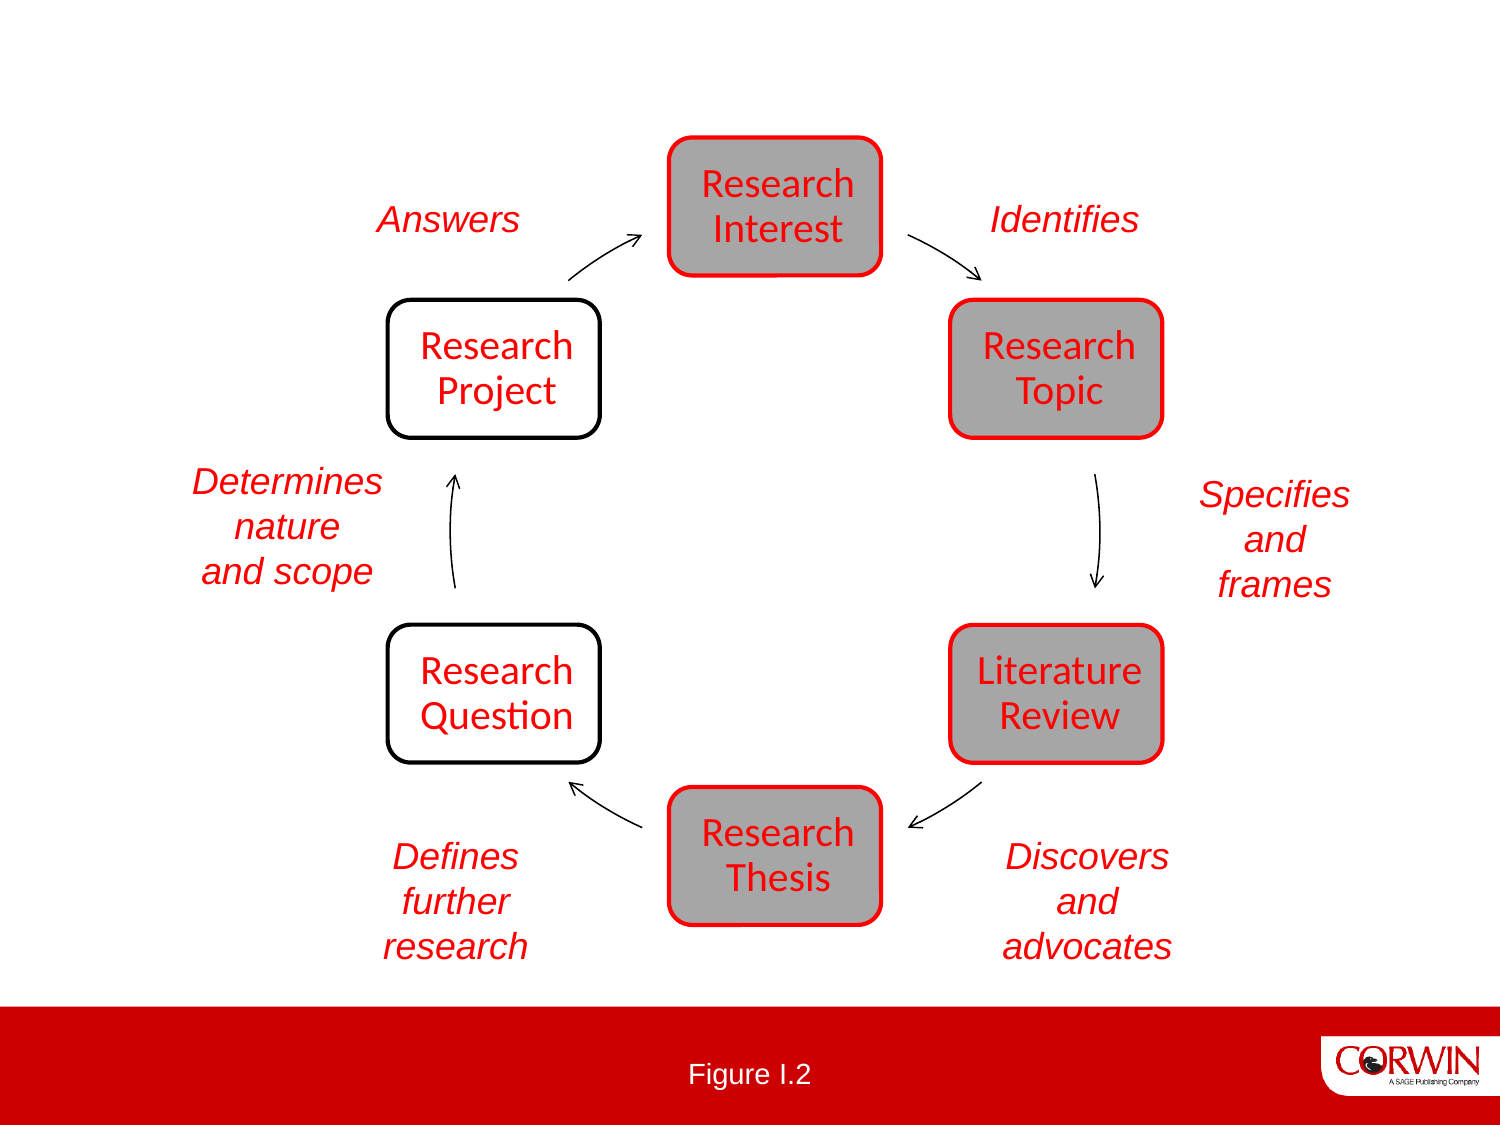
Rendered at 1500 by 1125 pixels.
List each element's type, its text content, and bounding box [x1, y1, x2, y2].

picture [0, 0, 1500, 1125]
footer Figure I.2 [512, 1042, 988, 1103]
text_box Specifies and frames [1291, 462, 1388, 613]
text_box Defines further research [343, 935, 569, 975]
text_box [262, 137, 1288, 926]
text_box Determines nature and scope [174, 449, 257, 600]
text_box Discovers and advocates [974, 935, 1200, 975]
